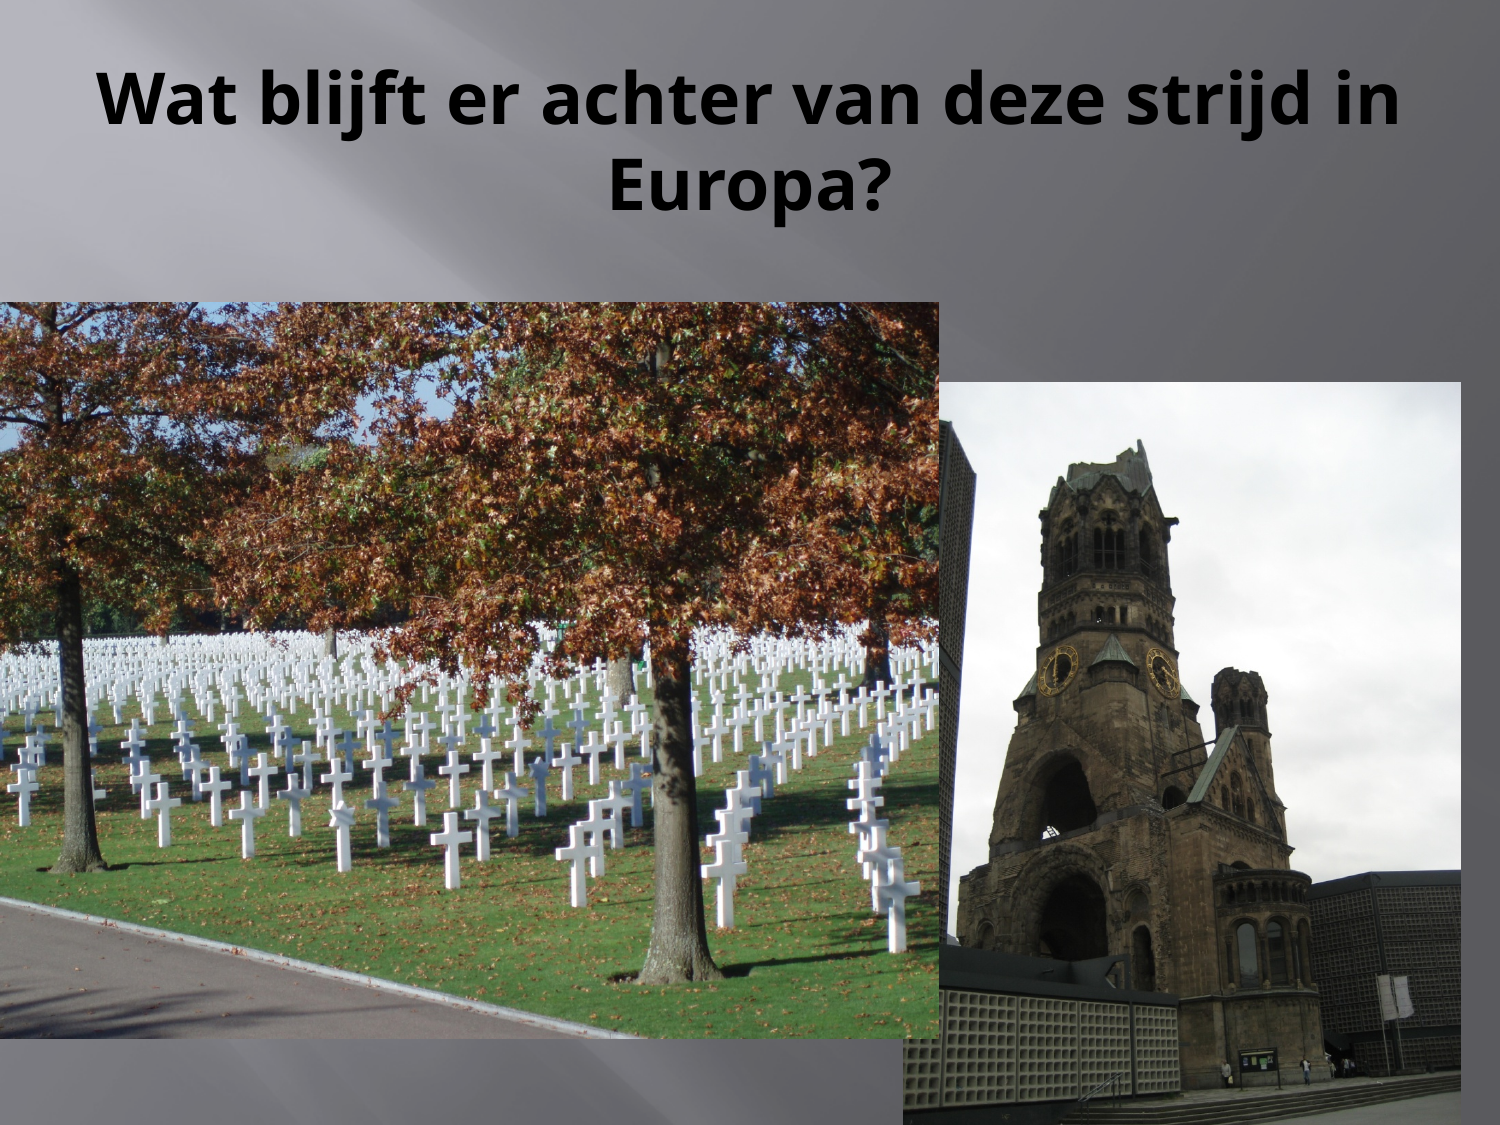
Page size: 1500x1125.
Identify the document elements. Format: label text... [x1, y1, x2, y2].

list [903, 382, 1461, 1125]
title Wat blijft er achter van deze strijd in Europa? [75, 45, 1425, 233]
picture [0, 302, 940, 1040]
